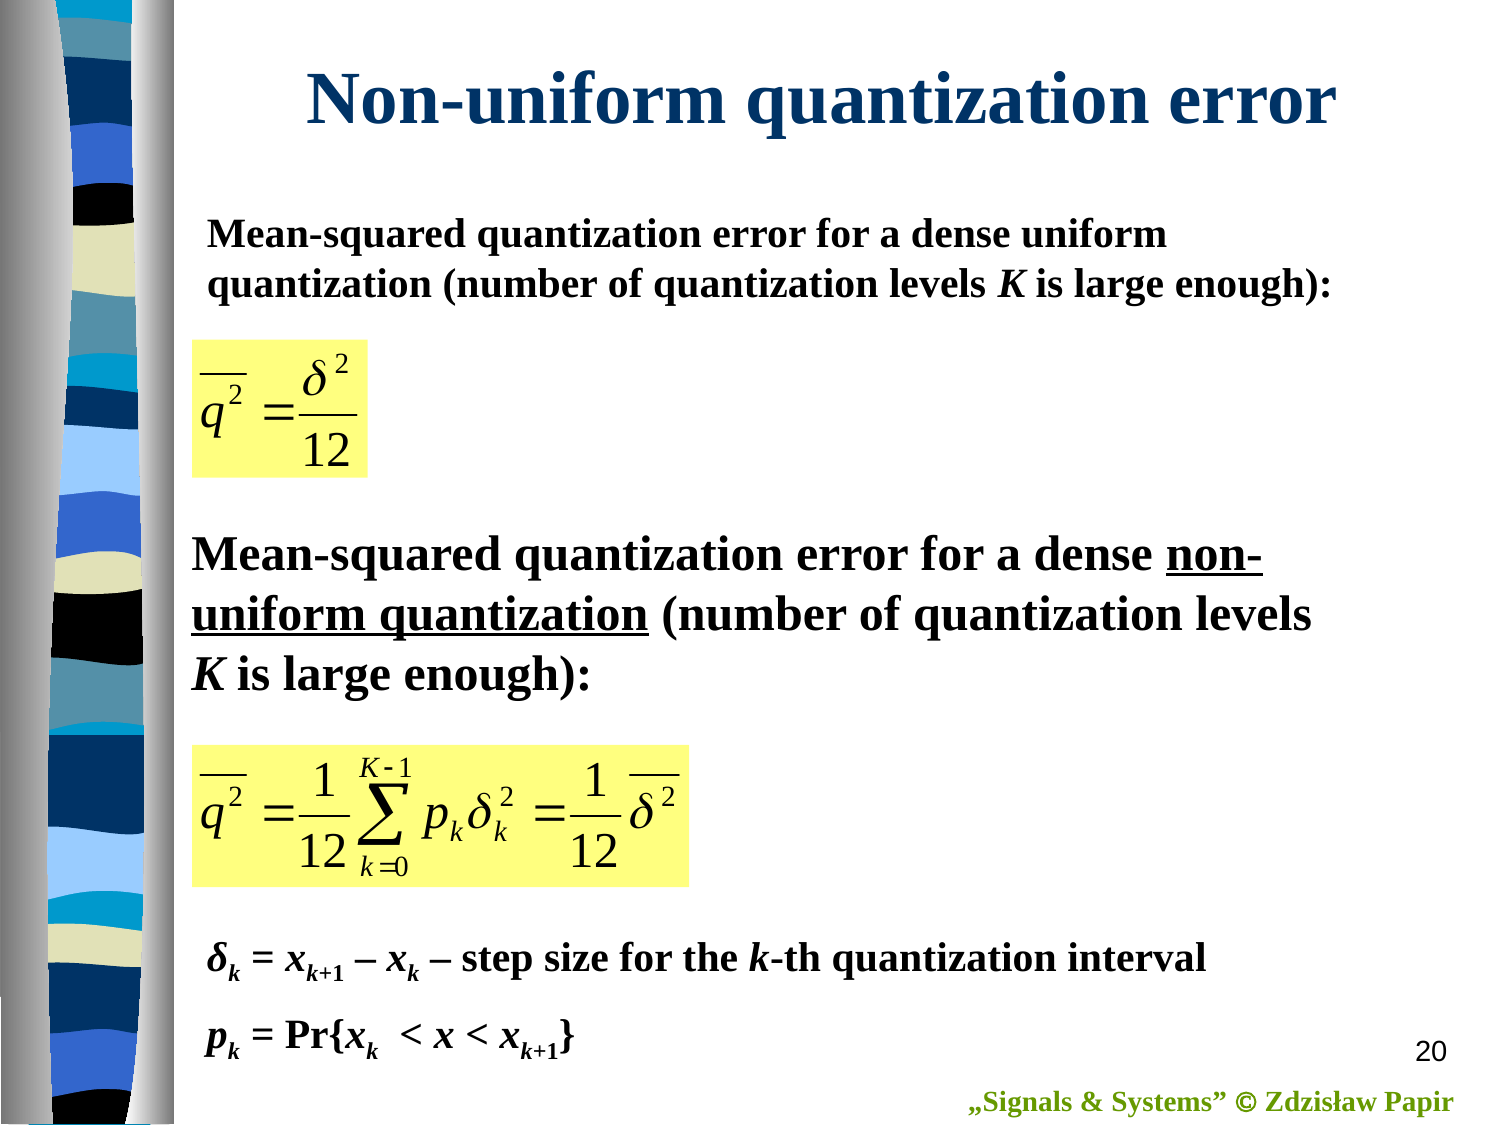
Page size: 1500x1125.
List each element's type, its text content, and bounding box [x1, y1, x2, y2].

text_box „Signals & Systems”  Zdzisław Papir [953, 1074, 1470, 1125]
text_box Mean-squared quantization error for a dense non-uniform quantization (number of quantization levels K is large enough): [176, 512, 1346, 708]
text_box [191, 744, 690, 888]
text_box δk = xk+1 – xk – step size for the k-th quantization interval pk = Pr{xk < x < xk+1} [192, 922, 1287, 1072]
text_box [191, 339, 368, 478]
slide_number 20 [1149, 1024, 1463, 1101]
text_box Mean-squared quantization error for a dense uniform quantization (number of quantization levels K is large enough): [192, 198, 1361, 314]
title Non-uniform quantization error [165, 0, 1480, 188]
